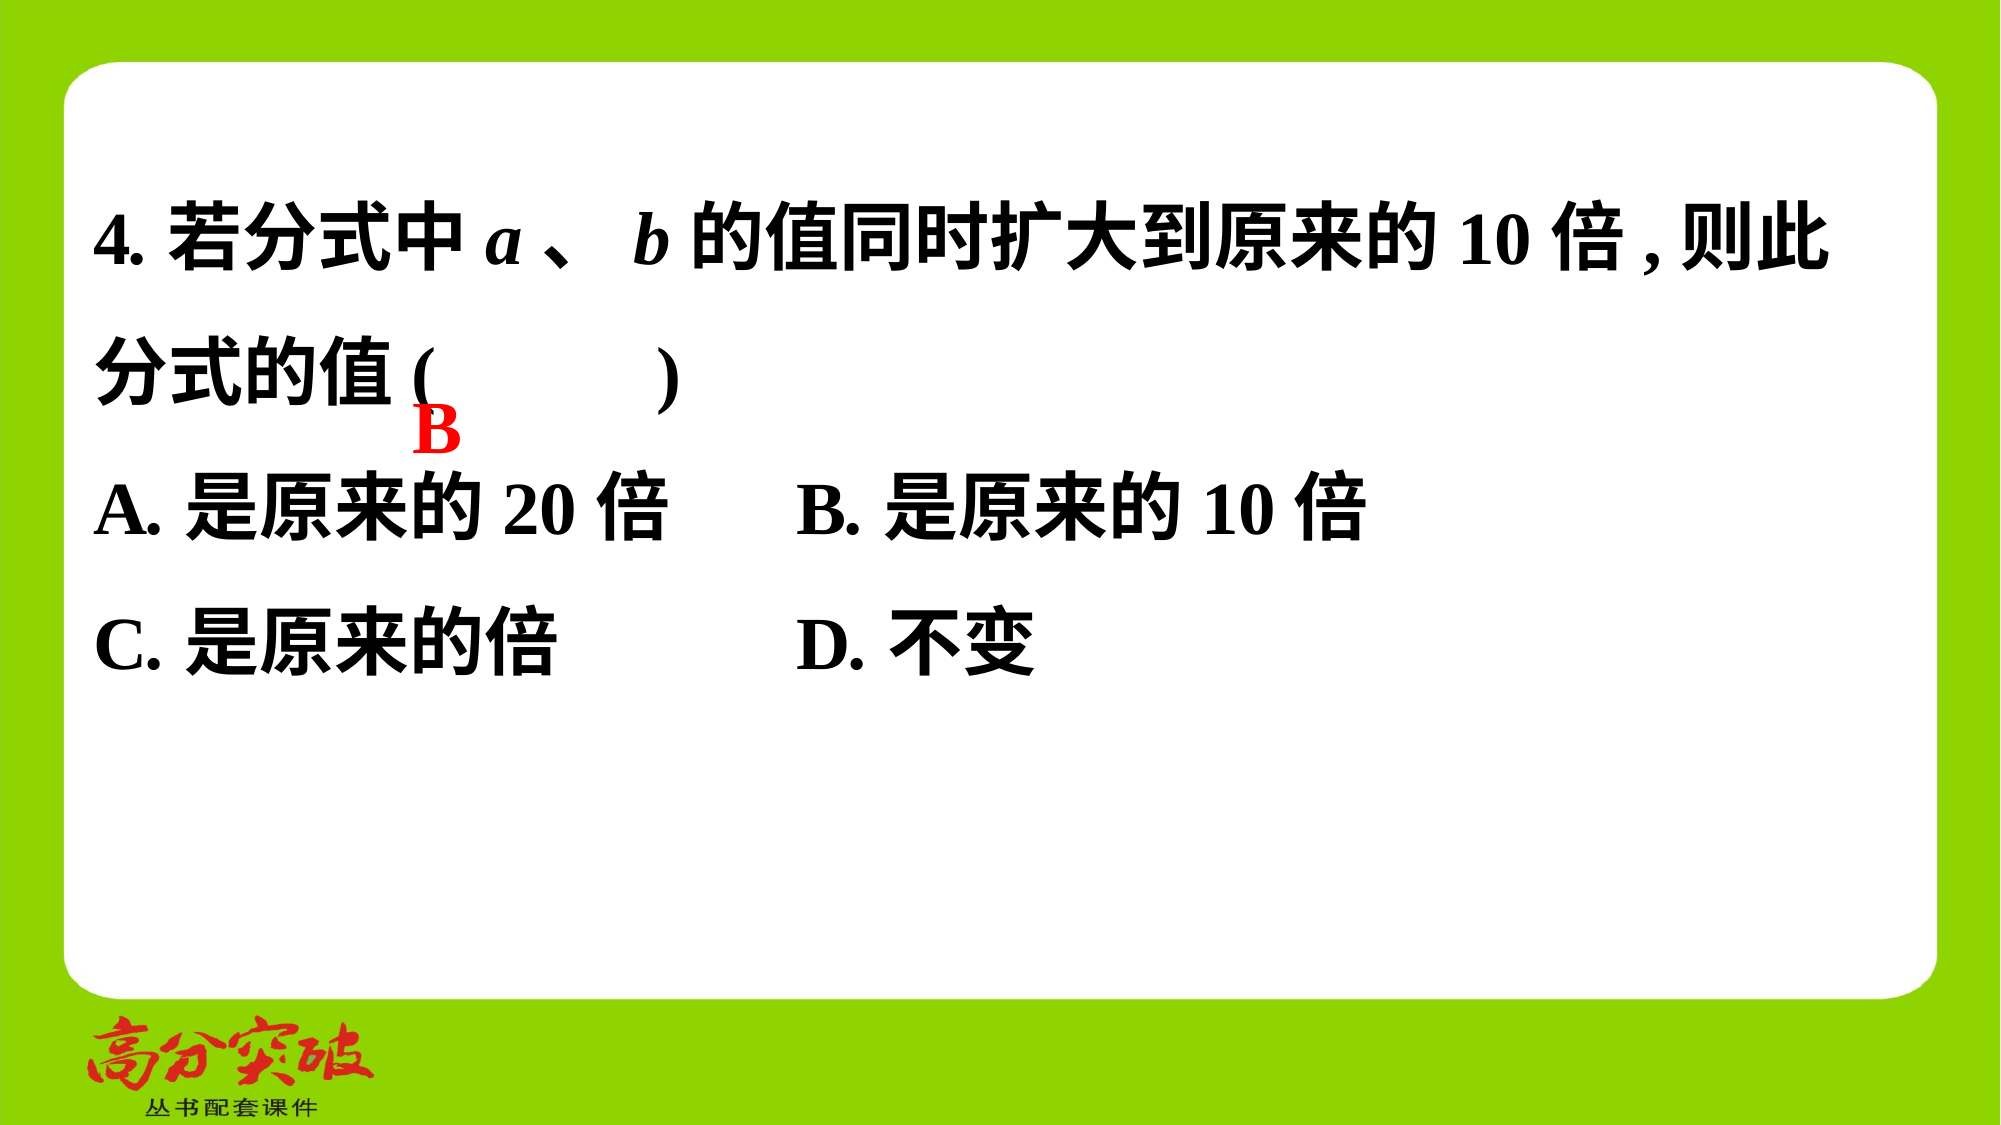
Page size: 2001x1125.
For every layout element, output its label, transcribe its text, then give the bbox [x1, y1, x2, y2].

picture [0, 0, 2001, 1125]
text_box B [397, 370, 516, 476]
